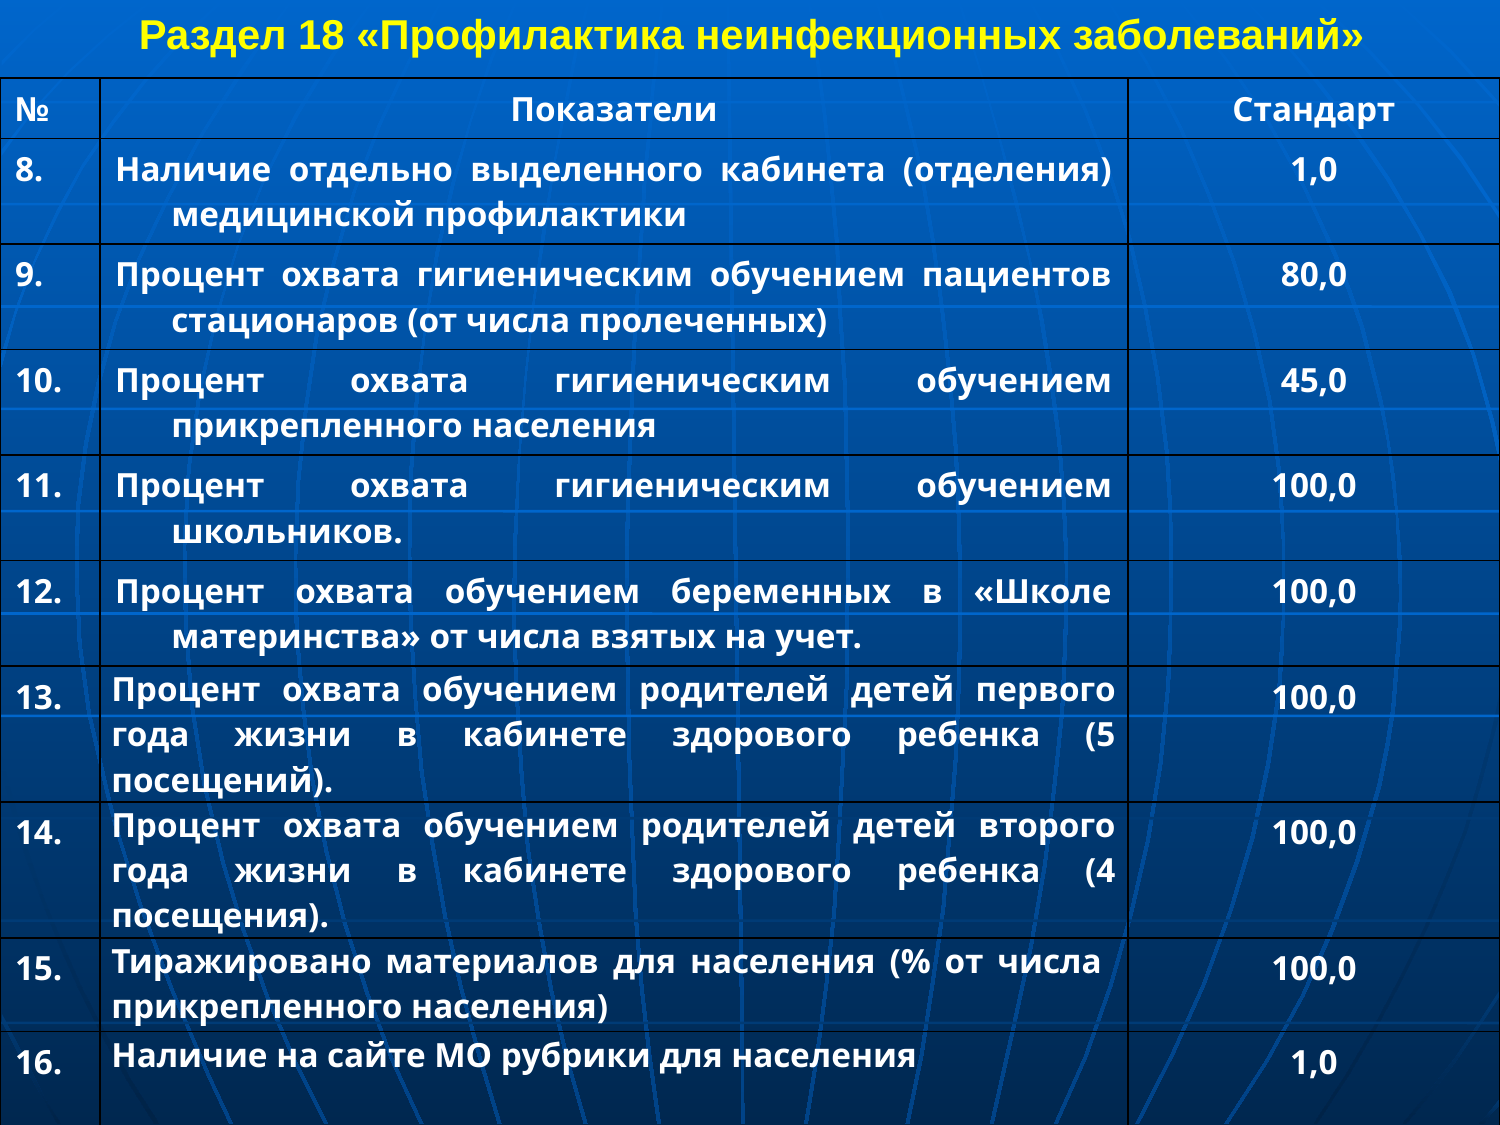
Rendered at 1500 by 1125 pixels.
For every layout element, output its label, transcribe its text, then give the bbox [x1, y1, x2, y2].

table_cell Процент охвата обучением родителей детей первого года жизни в кабинете здорового ребенка (5 посещений). [101, 667, 1127, 801]
table_cell 100,0 [1129, 803, 1499, 937]
table_cell 10. [1, 350, 99, 454]
table_cell 100,0 [1129, 667, 1499, 801]
table_cell Процент охвата гигиеническим обучением пациентов стационаров (от числа пролеченных) [101, 245, 1127, 349]
table_cell 100,0 [1129, 456, 1499, 560]
table_cell Процент охвата обучением родителей детей второго года жизни в кабинете здорового ребенка (4 посещения). [101, 803, 1127, 937]
text_box Раздел 18 «Профилактика неинфекционных заболеваний» [123, 0, 1459, 65]
table_cell Процент охвата обучением беременных в «Школе материнства» от числа взятых на учет. [101, 561, 1127, 665]
table_cell 100,0 [1129, 939, 1499, 1031]
table_cell Процент охвата гигиеническим обучением школьников. [101, 456, 1127, 560]
table_cell 100,0 [1129, 561, 1499, 665]
table_header № [1, 79, 99, 138]
table_cell 8. [1, 139, 99, 243]
table_header Стандарт [1129, 79, 1499, 138]
table_cell 80,0 [1129, 245, 1499, 349]
table_cell Процент охвата гигиеническим обучением прикрепленного населения [101, 350, 1127, 454]
table_cell Наличие отдельно выделенного кабинета (отделения) медицинской профилактики [101, 139, 1127, 243]
table_cell 16. [1, 1032, 99, 1125]
table_cell 12. [1, 561, 99, 665]
table_cell Тиражировано материалов для населения (% от числа прикрепленного населения) [101, 939, 1127, 1031]
table_cell 11. [1, 456, 99, 560]
table_cell 15. [1, 939, 99, 1031]
table_cell 9. [1, 245, 99, 349]
table_cell 1,0 [1129, 139, 1499, 243]
table_cell 45,0 [1129, 350, 1499, 454]
table_header Показатели [101, 79, 1127, 138]
table_cell 13. [1, 667, 99, 801]
table_cell Наличие на сайте МО рубрики для населения [101, 1032, 1127, 1125]
table_cell 1,0 [1129, 1032, 1499, 1125]
table_cell 14. [1, 803, 99, 937]
